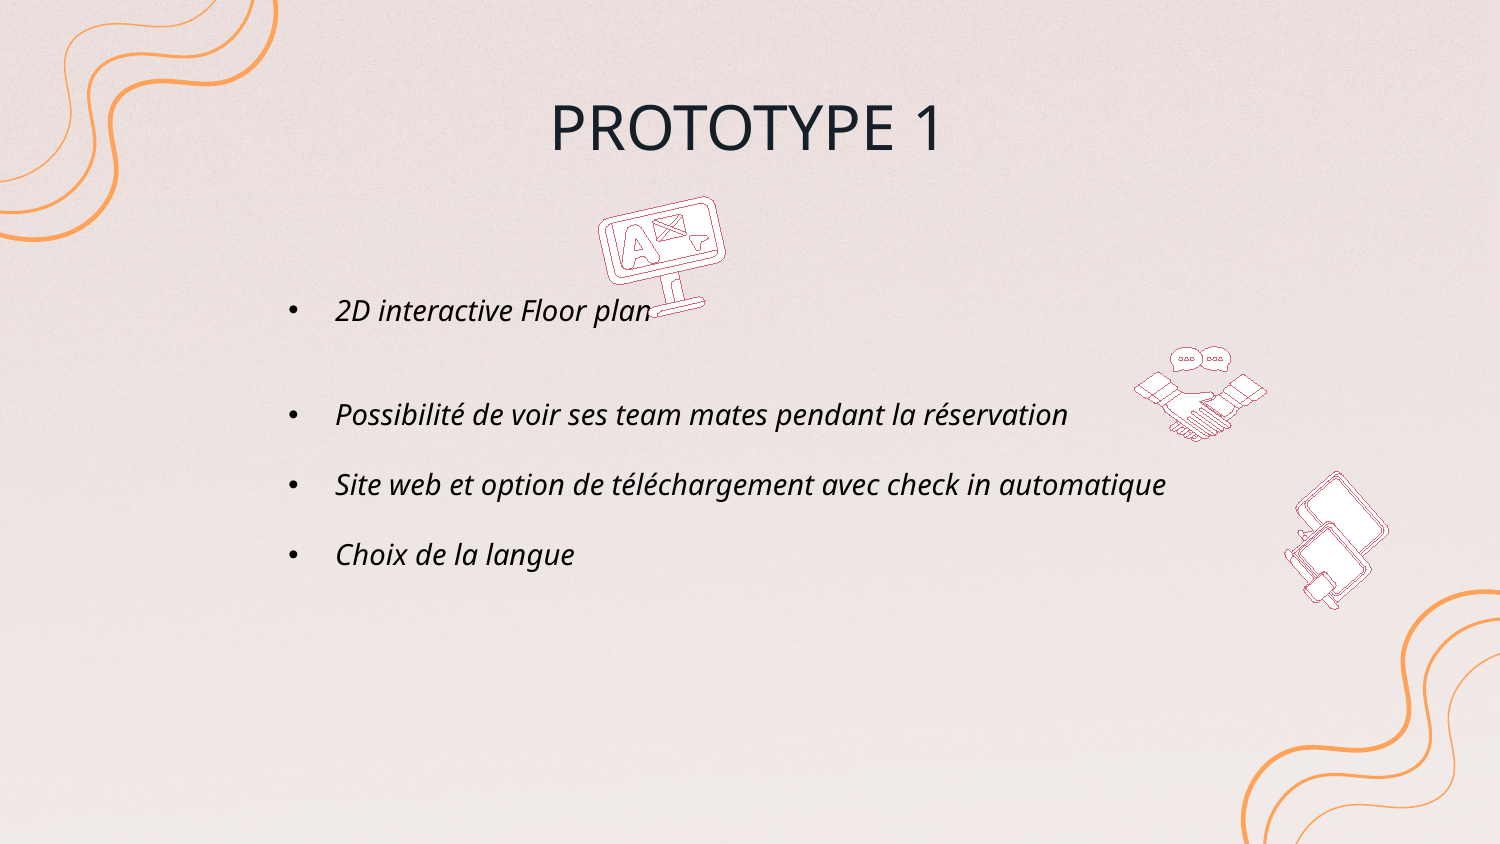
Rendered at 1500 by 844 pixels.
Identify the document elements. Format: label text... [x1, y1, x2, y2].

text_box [1133, 346, 1268, 442]
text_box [1279, 490, 1386, 597]
text_box 2D interactive Floor plan Possibilité de voir ses team mates pendant la réservation Site web et option de téléchargement avec check in automatique Choix de la langue [273, 284, 1182, 649]
title PROTOTYPE 1 [118, 72, 1381, 167]
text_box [605, 206, 727, 314]
